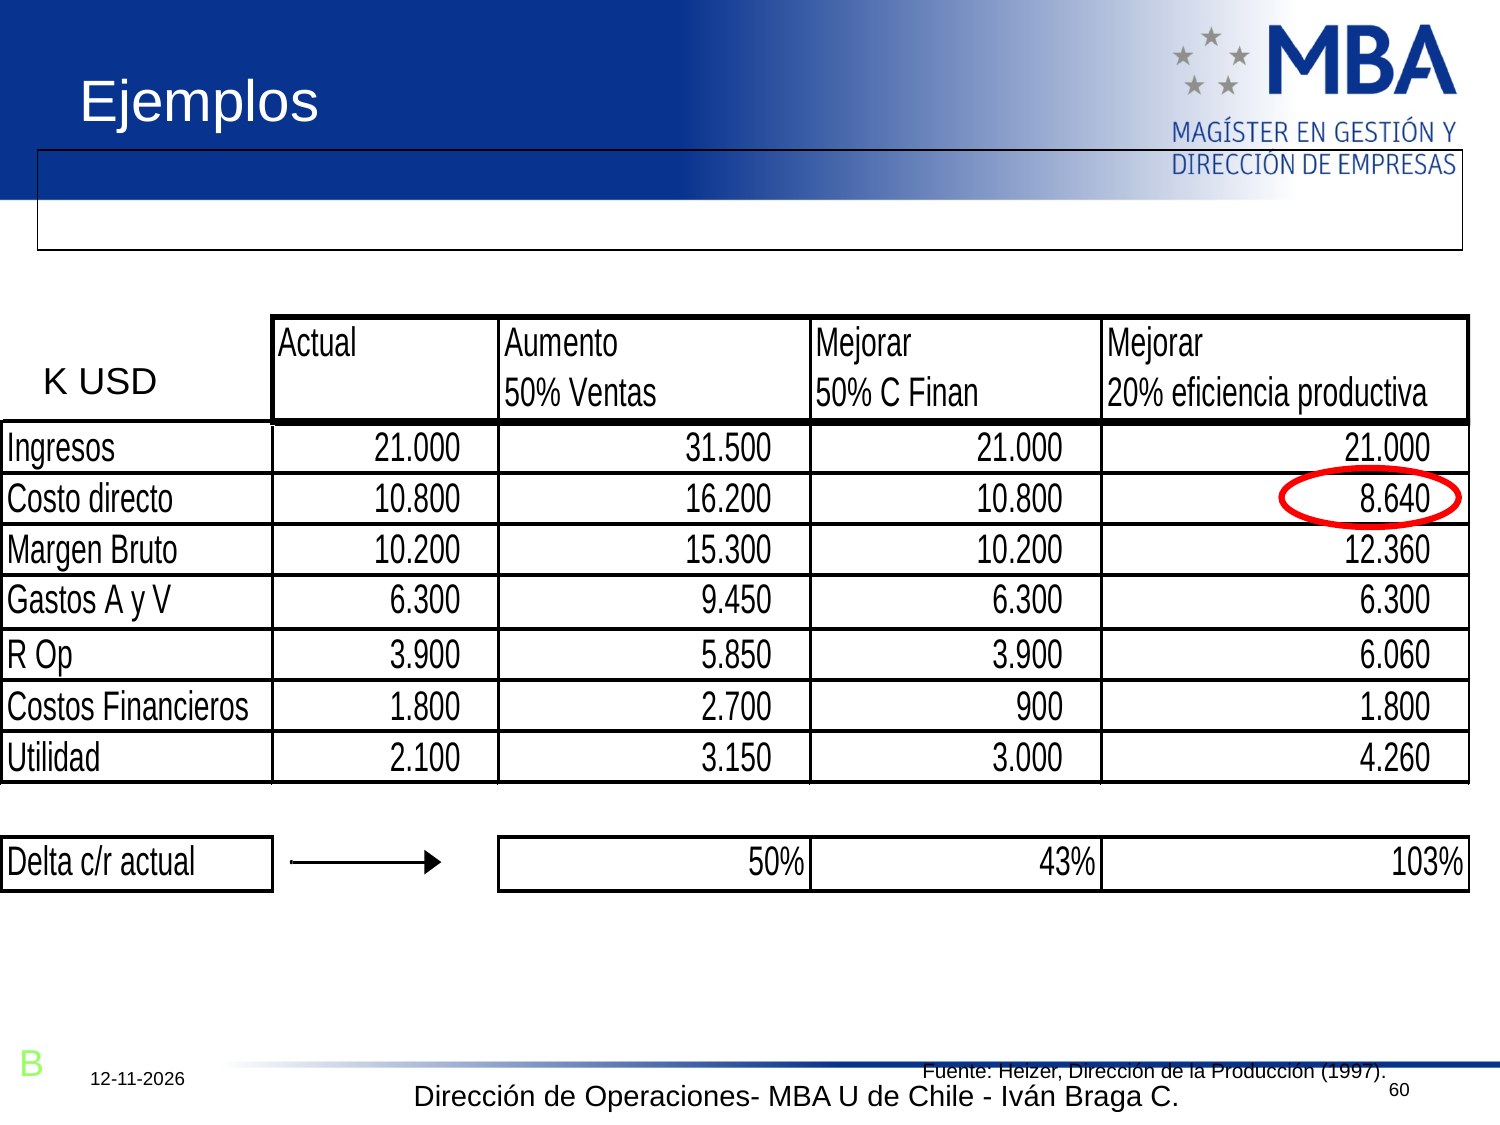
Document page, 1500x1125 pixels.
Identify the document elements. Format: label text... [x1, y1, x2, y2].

picture [1069, 1097, 1079, 1104]
text_box [37, 149, 1463, 250]
slide_number 60 [1234, 1070, 1426, 1125]
picture [0, 0, 1500, 1125]
picture [1130, 1098, 1137, 1104]
text_box Fuente: Heizer, Dirección de la Producción (1997). [837, 1050, 1402, 1090]
text_box B [4, 1031, 60, 1092]
footer [501, 1070, 1034, 1125]
picture [1034, 1090, 1234, 1125]
title Ejemplos [64, 54, 1340, 143]
picture [1097, 1098, 1104, 1104]
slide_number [74, 1058, 426, 1103]
